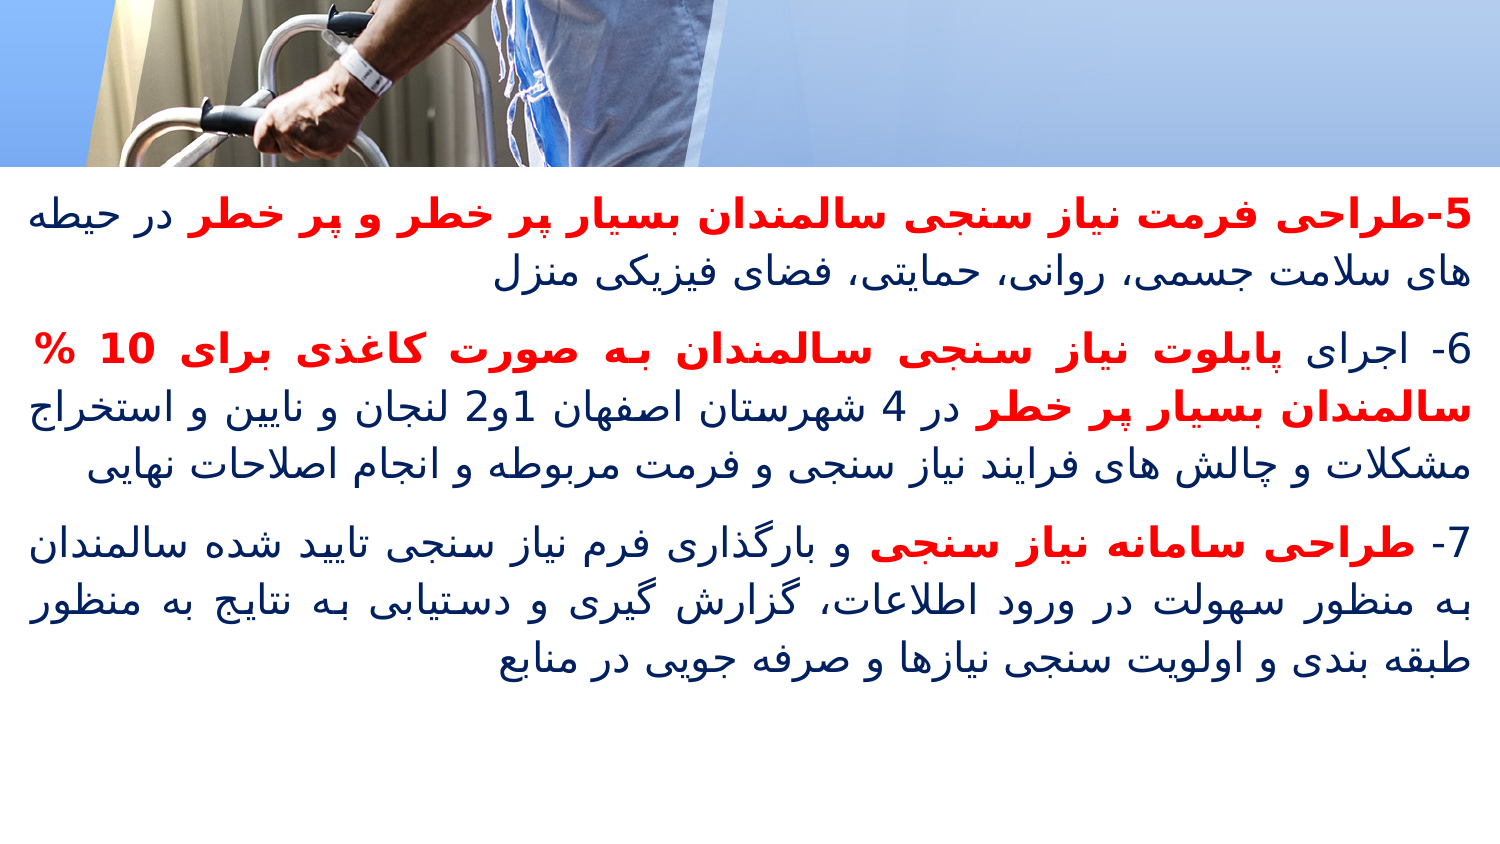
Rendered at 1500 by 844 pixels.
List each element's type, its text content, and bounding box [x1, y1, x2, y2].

list 5-طراحی فرمت نیاز سنجی سالمندان بسیار پر خطر و پر خطر در حیطه های سلامت جسمی، روانی، حمایتی، فضای فیزیکی منزل 6- اجرای پایلوت نیاز سنجی سالمندان به صورت کاغذی برای 10 % سالمندان بسیار پر خطر در 4 شهرستان اصفهان 1و2 لنجان و نایین و استخراج مشکلات و چالش های فرایند نیاز سنجی و فرمت مربوطه و انجام اصلاحات نهایی 7- طراحی سامانه نیاز سنجی و بارگذاری فرم نیاز سنجی تایید شده سالمندان به منظور سهولت در ورود اطلاعات، گزارش گیری و دستیابی به نتایج به منظور طبقه بندی و اولویت سنجی نیازها و صرفه جویی در منابع [11, 171, 1489, 673]
picture [0, 0, 1500, 844]
